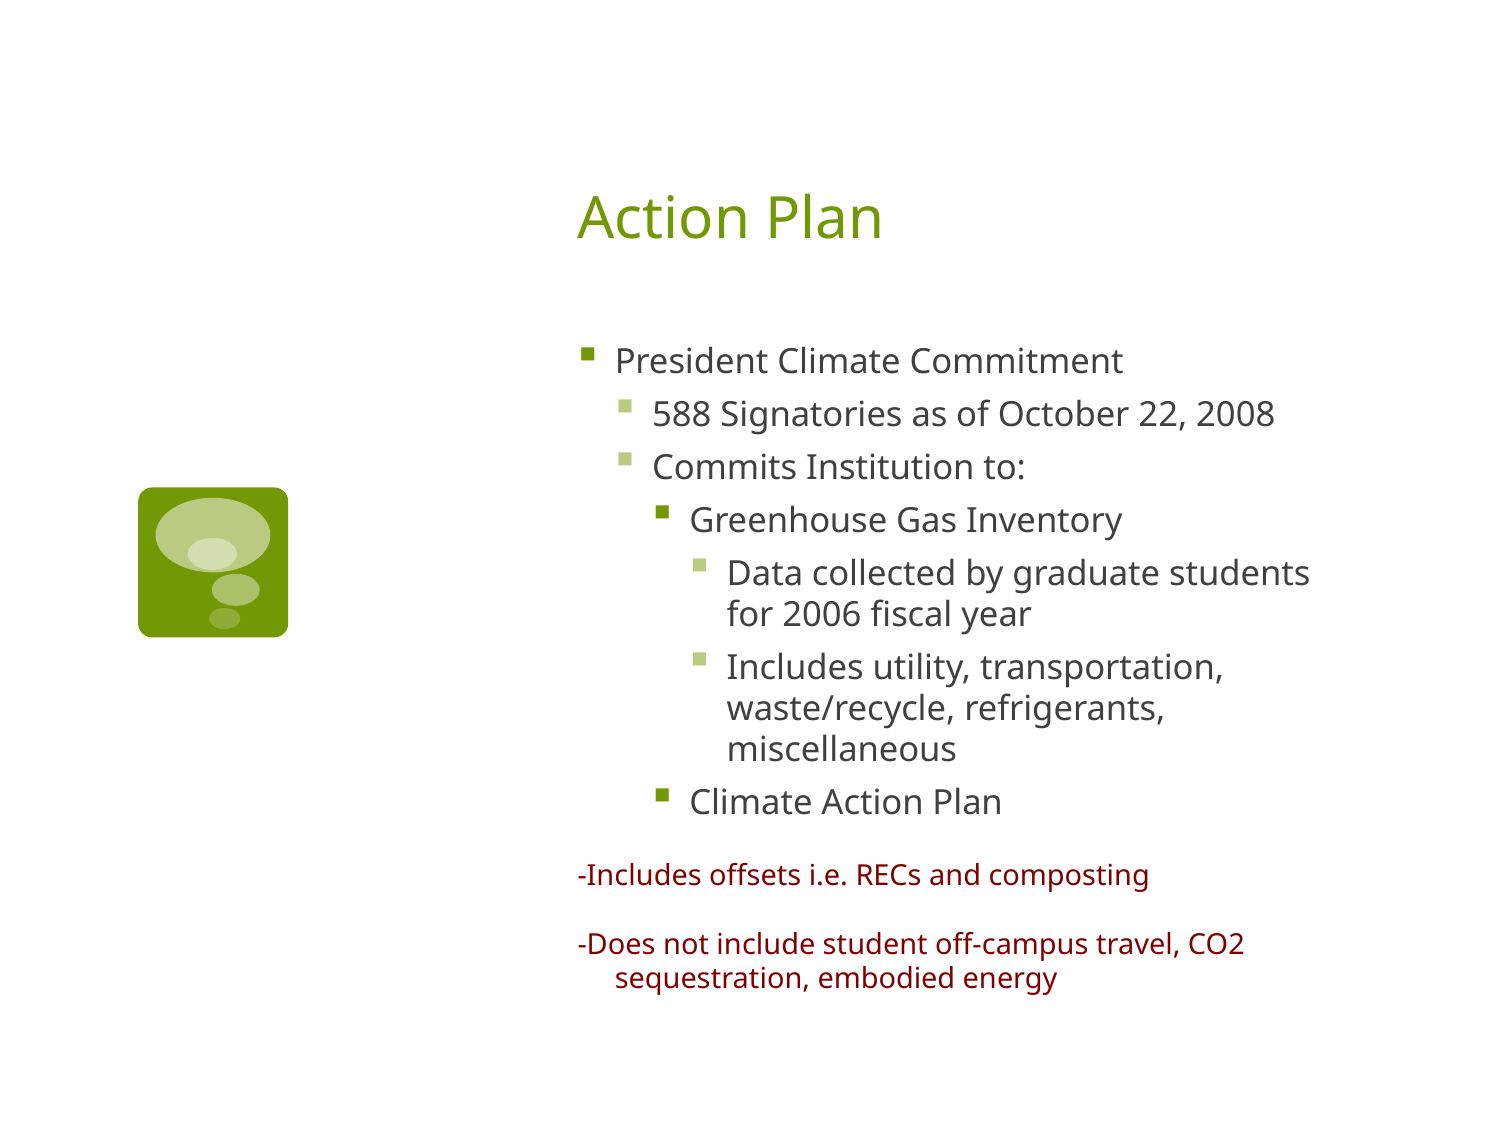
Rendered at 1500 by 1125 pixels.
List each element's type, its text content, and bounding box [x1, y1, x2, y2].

list President Climate Commitment 588 Signatories as of October 22, 2008 Commits Institution to: Greenhouse Gas Inventory Data collected by graduate students for 2006 fiscal year Includes utility, transportation, waste/recycle, refrigerants, miscellaneous Climate Action Plan -Includes offsets i.e. RECs and composting -Does not include student off-campus travel, CO2 sequestration, embodied energy [562, 331, 1374, 1005]
title Action Plan [562, 112, 1375, 258]
